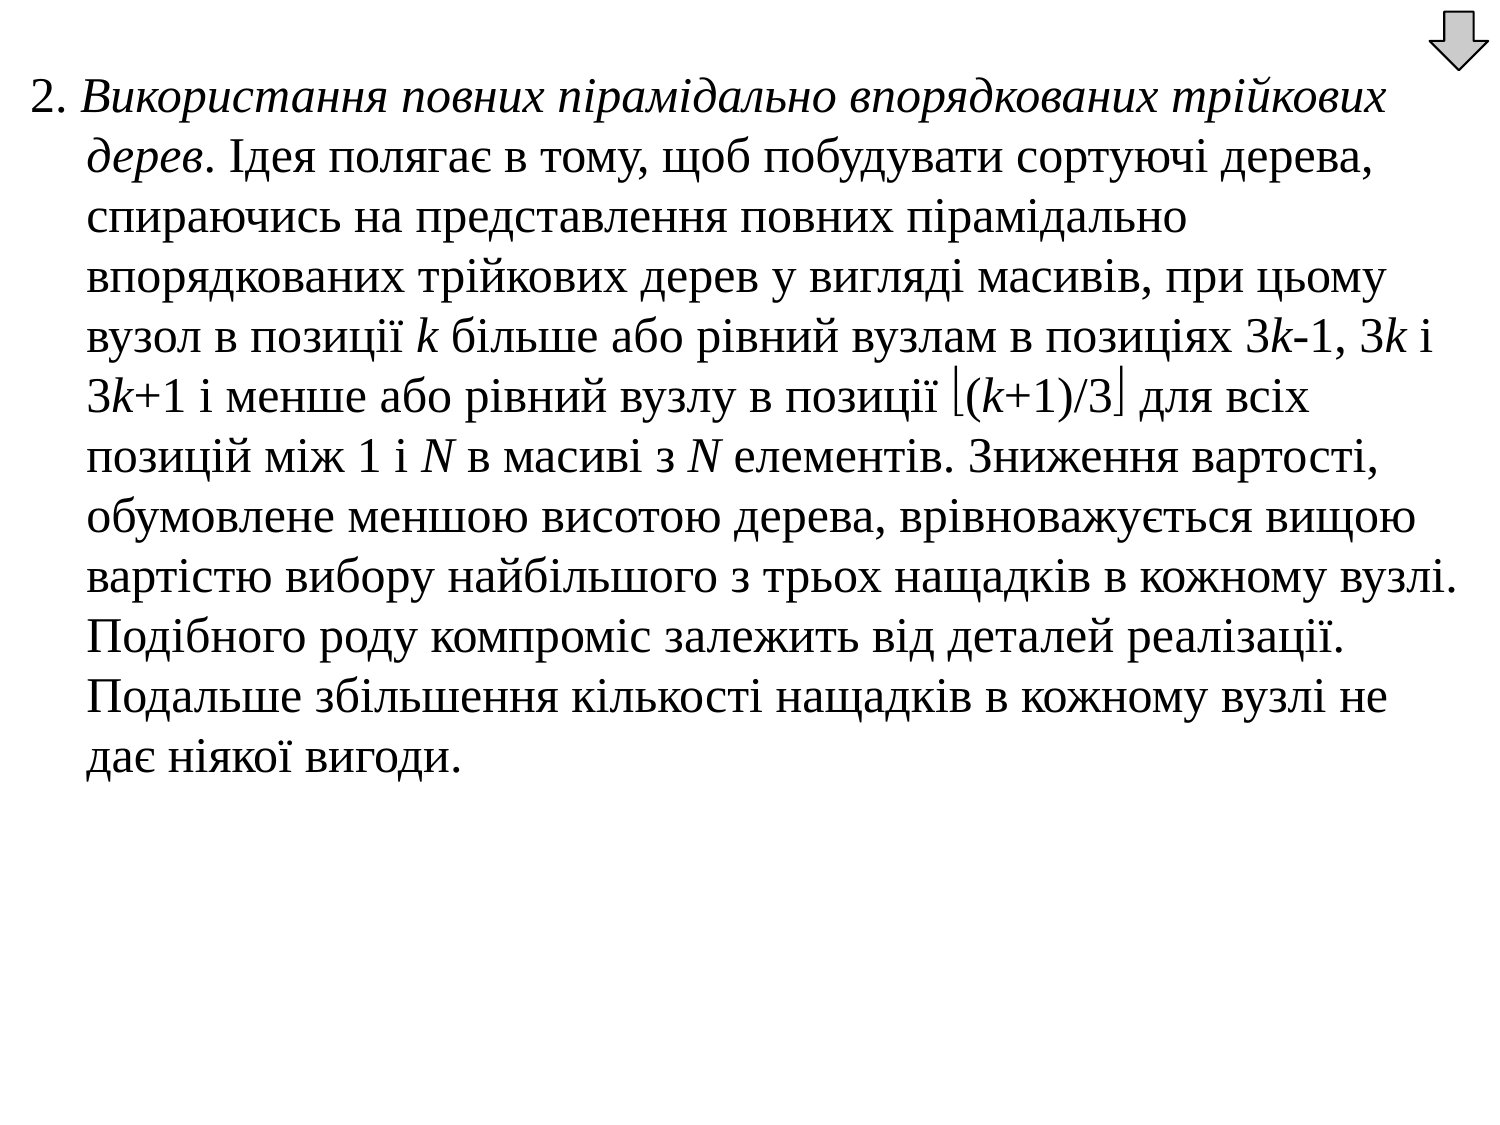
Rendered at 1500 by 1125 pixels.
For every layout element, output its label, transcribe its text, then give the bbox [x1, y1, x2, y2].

text_box [1429, 11, 1489, 71]
list 2. Використання повних пірамідально впорядкованих трійкових дерев. Ідея полягає в тому, щоб побудувати сортуючі дерева, спираючись на представлення повних пірамідально впорядкованих трійкових дерев у вигляді масивів, при цьому вузол в позиції k більше або рівний вузлам в позиціях 3k-1, 3k і 3k+1 і менше або рівний вузлу в позиції (k+1)/3 для всіх позицій між 1 і N в масиві з N елементів. Зниження вартості, обумовлене меншою висотою дерева, врівноважується вищою вартістю вибору найбільшого з трьох нащадків в кожному вузлі. Подібного роду компроміс залежить від деталей реалізації. Подальше збільшення кількості нащадків в кожному вузлі не дає ніякої вигоди. [0, 54, 1500, 1122]
